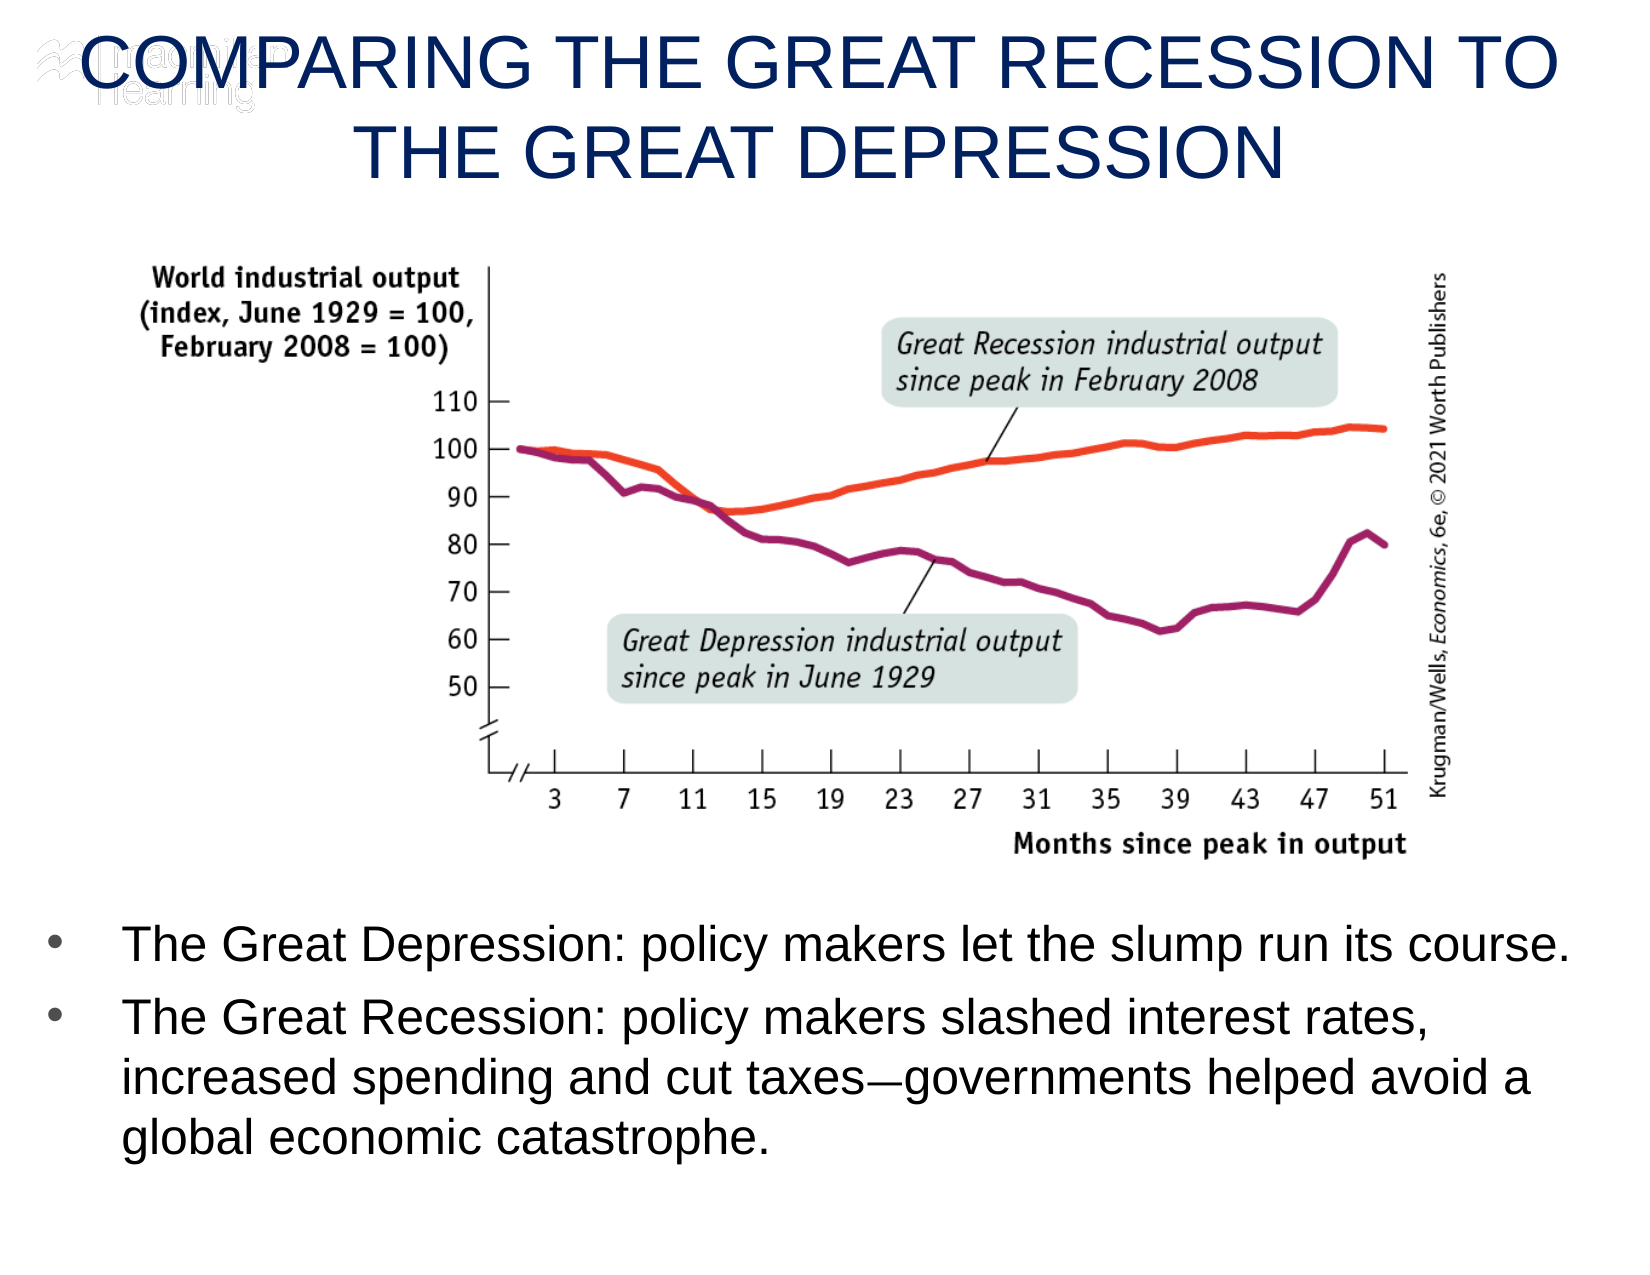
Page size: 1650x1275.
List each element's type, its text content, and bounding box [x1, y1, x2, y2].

picture [129, 254, 1454, 872]
list The Great Depression: policy makers let the slump run its course. The Great Recession: policy makers slashed interest rates, increased spending and cut taxes—governments helped avoid a global economic catastrophe. [31, 896, 1640, 1183]
title COMPARING THE GREAT RECESSION TO THE GREAT DEPRESSION [0, 12, 1640, 195]
